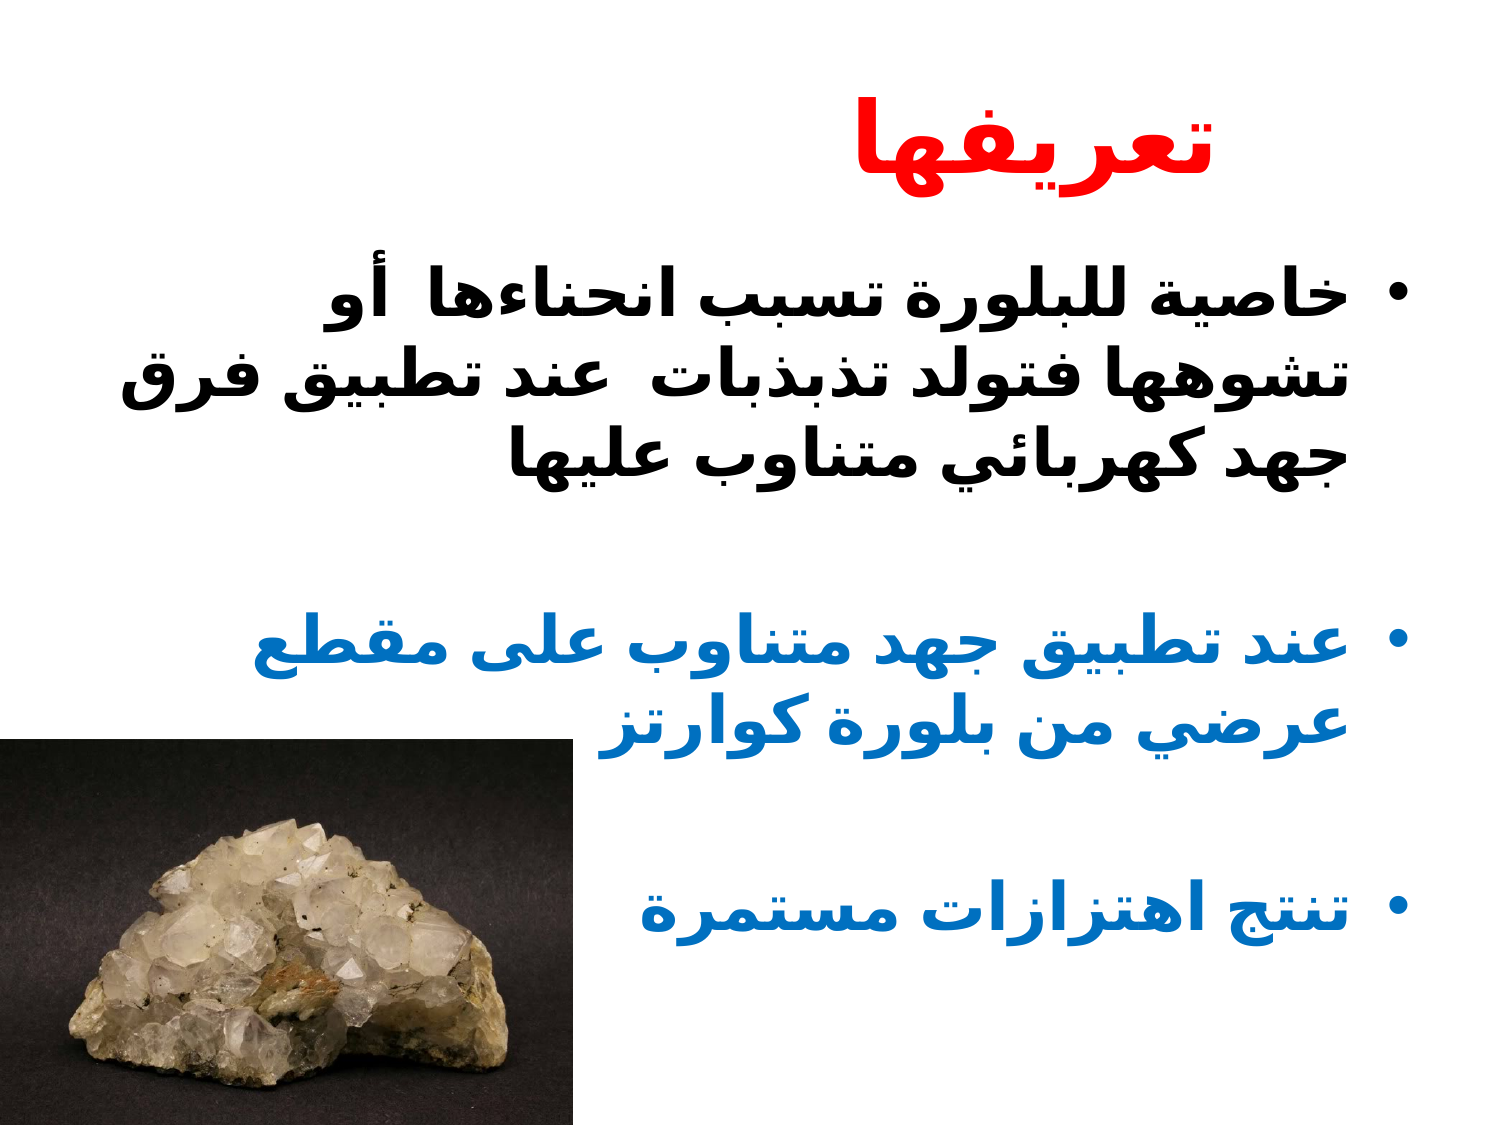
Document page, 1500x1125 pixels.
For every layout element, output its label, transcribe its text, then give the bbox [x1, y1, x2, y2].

list خاصية للبلورة تسبب انحناءها أو تشوهها فتولد تذبذبات عند تطبيق فرق جهد كهربائي متناوب عليها عند تطبيق جهد متناوب على مقطع عرضي من بلورة كوارتز تنتج اهتزازات مستمرة [75, 149, 1425, 1005]
text_box تعريفها [348, 66, 1235, 202]
picture [0, 739, 573, 1125]
